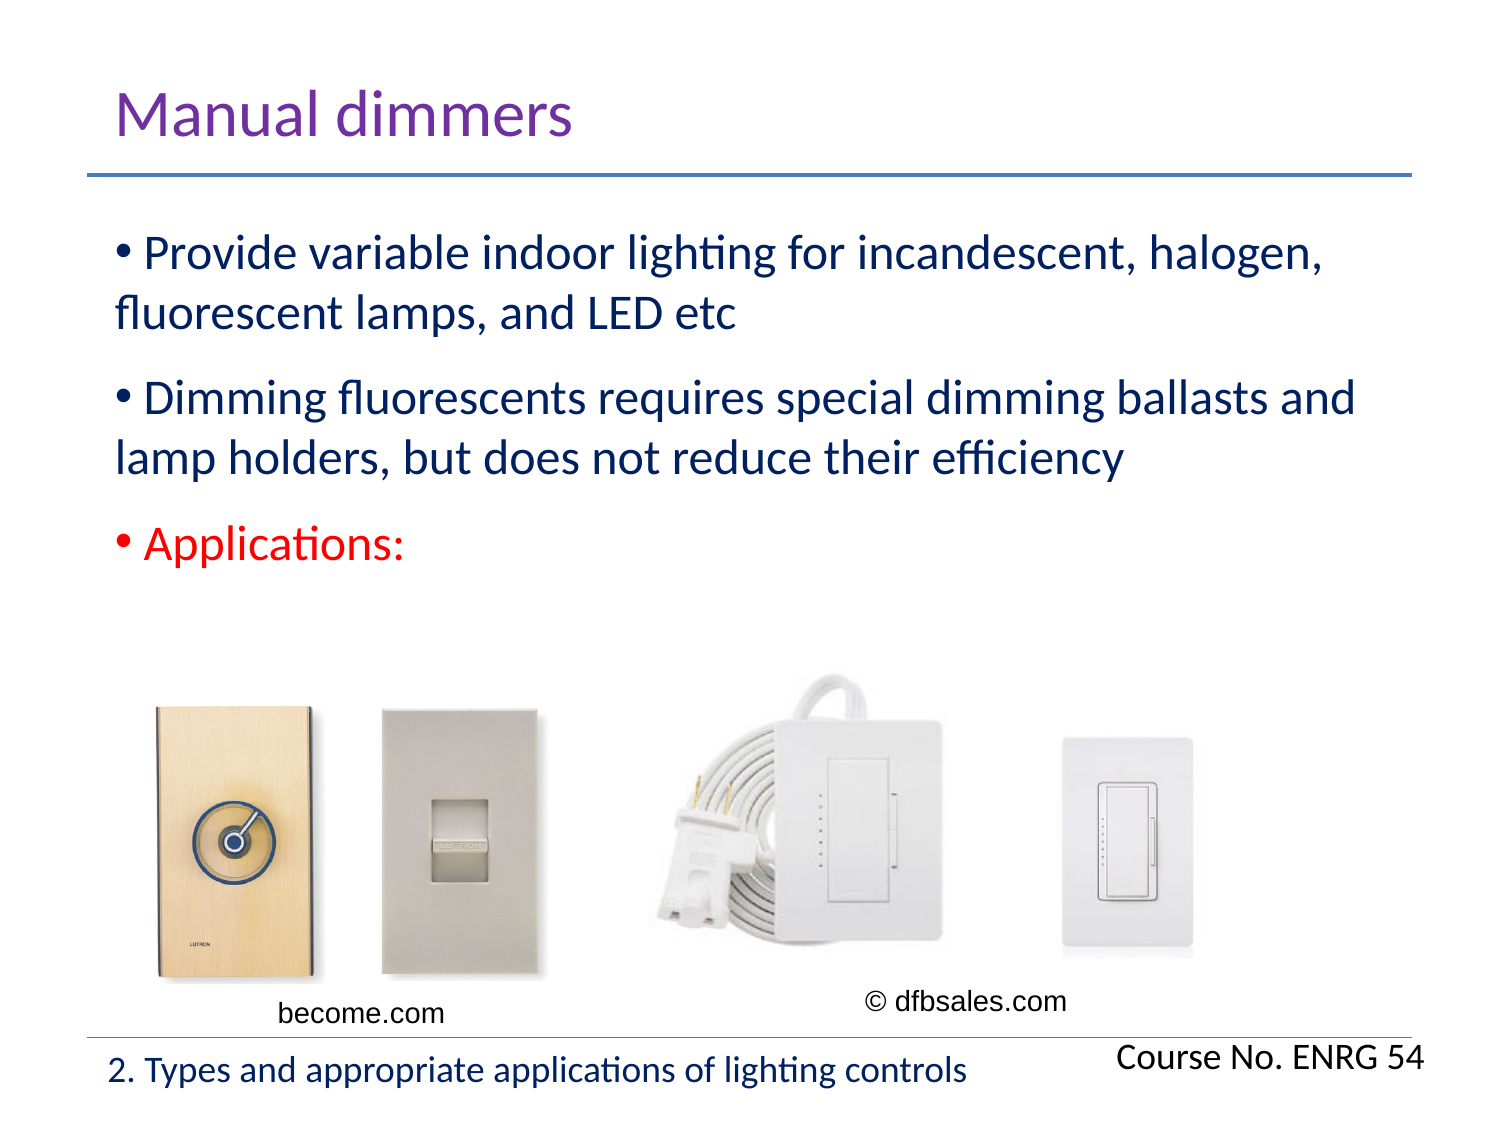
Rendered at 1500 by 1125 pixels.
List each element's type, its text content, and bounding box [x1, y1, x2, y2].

text_box Course No. ENRG 54 [1101, 1024, 1441, 1085]
picture [368, 704, 557, 981]
picture [637, 637, 988, 976]
picture [149, 699, 326, 984]
text_box Manual dimmers [99, 62, 838, 158]
text_box 2. Types and appropriate applications of lighting controls [92, 1046, 984, 1098]
text_box © dfbsales.com [850, 974, 1083, 1025]
text_box become.com [262, 987, 461, 1036]
text_box Provide variable indoor lighting for incandescent, halogen, fluorescent lamps, and LED etc Dimming fluorescents requires special dimming ballasts and lamp holders, but does not reduce their efficiency Applications: [99, 212, 1400, 578]
picture [1037, 724, 1213, 959]
